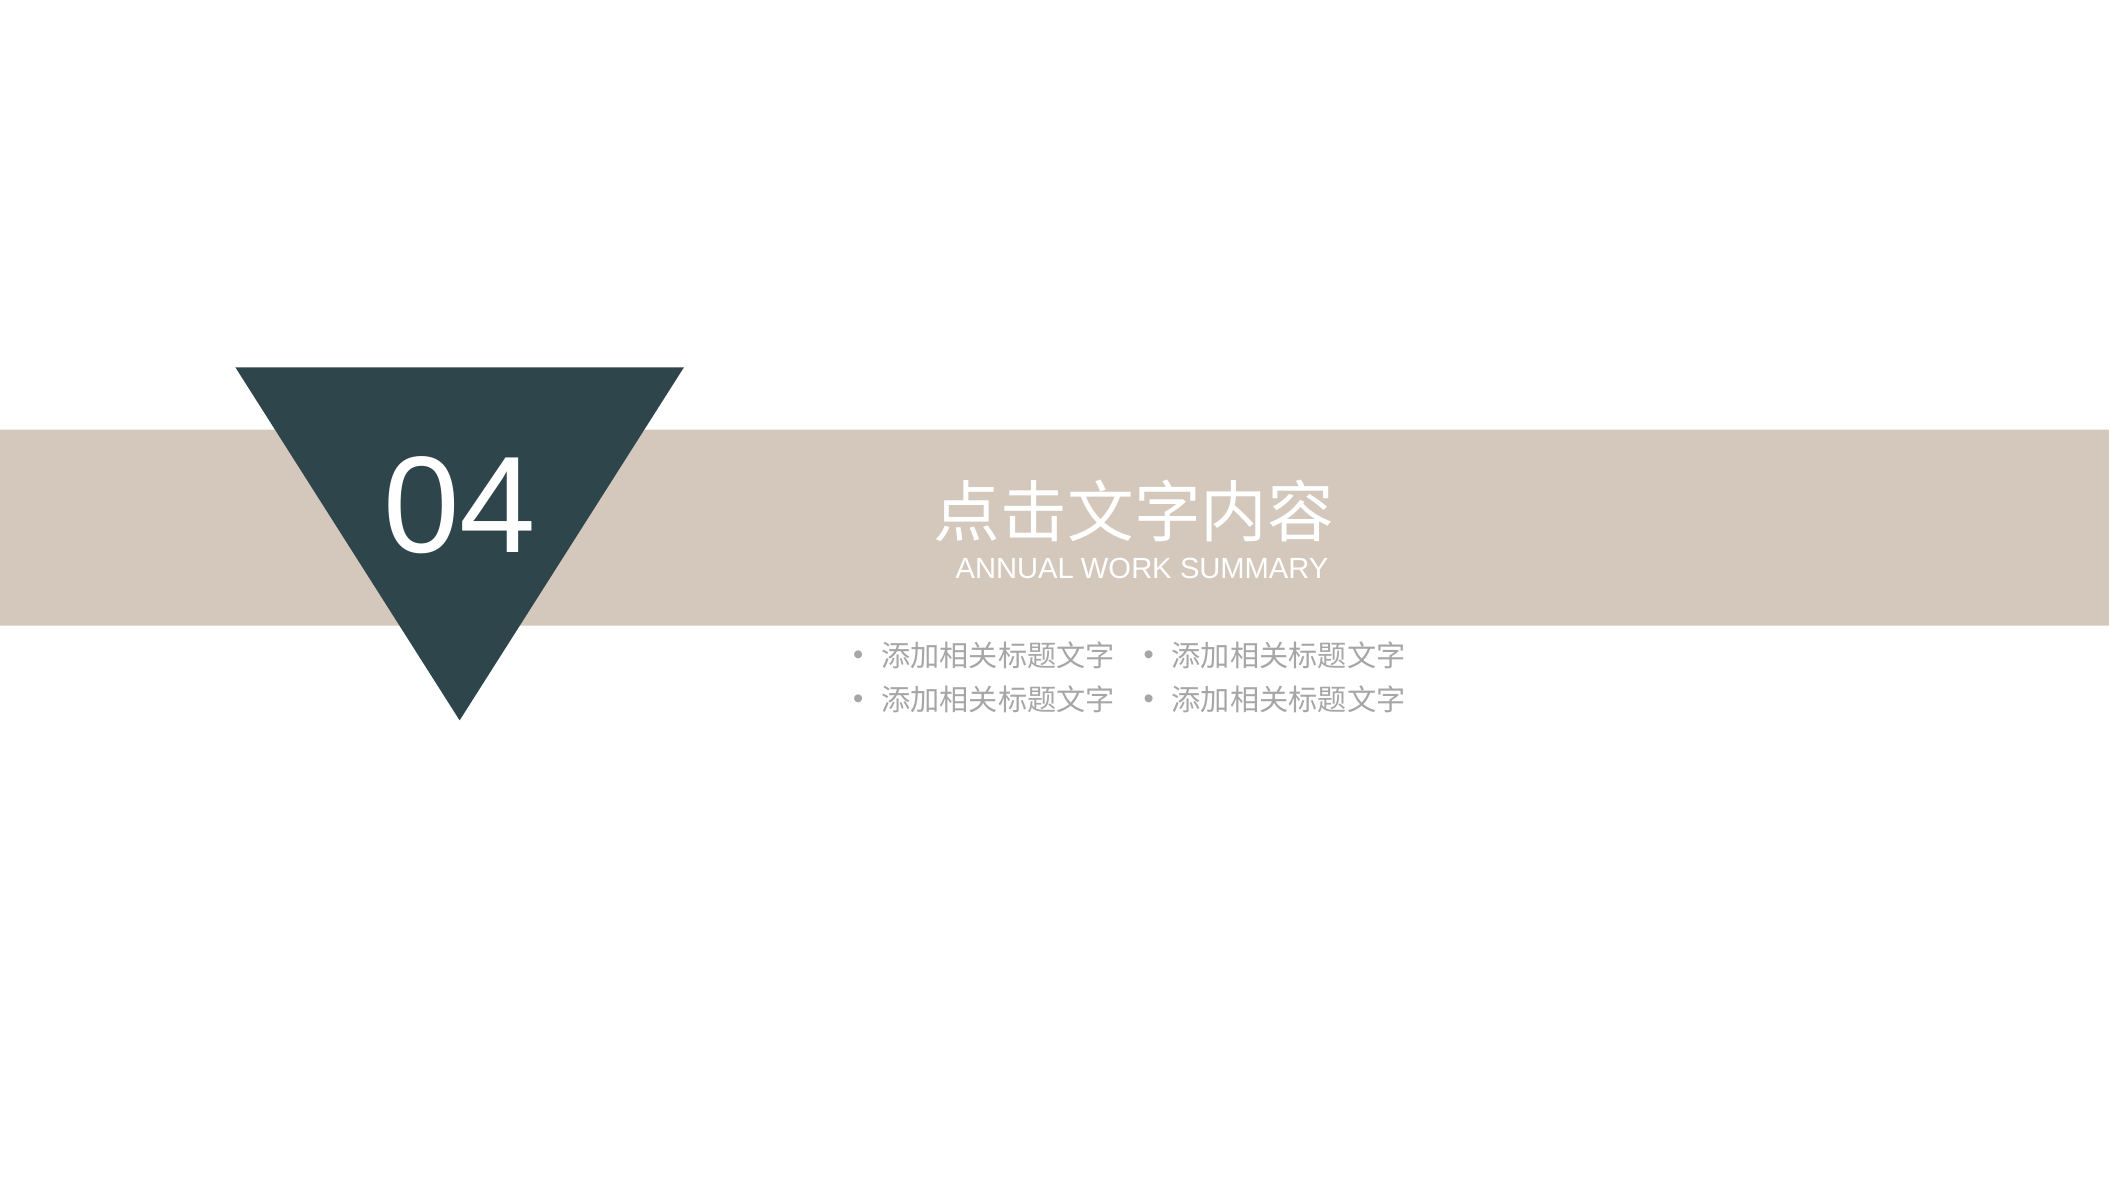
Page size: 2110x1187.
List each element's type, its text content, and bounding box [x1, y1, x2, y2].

text_box [0, 429, 398, 627]
text_box [521, 429, 2110, 627]
text_box 添加相关标题文字 [852, 636, 1116, 672]
text_box 添加相关标题文字 [1143, 681, 1406, 717]
text_box 04 [233, 366, 686, 723]
text_box 添加相关标题文字 [852, 681, 1116, 717]
text_box 添加相关标题文字 [1143, 636, 1406, 672]
